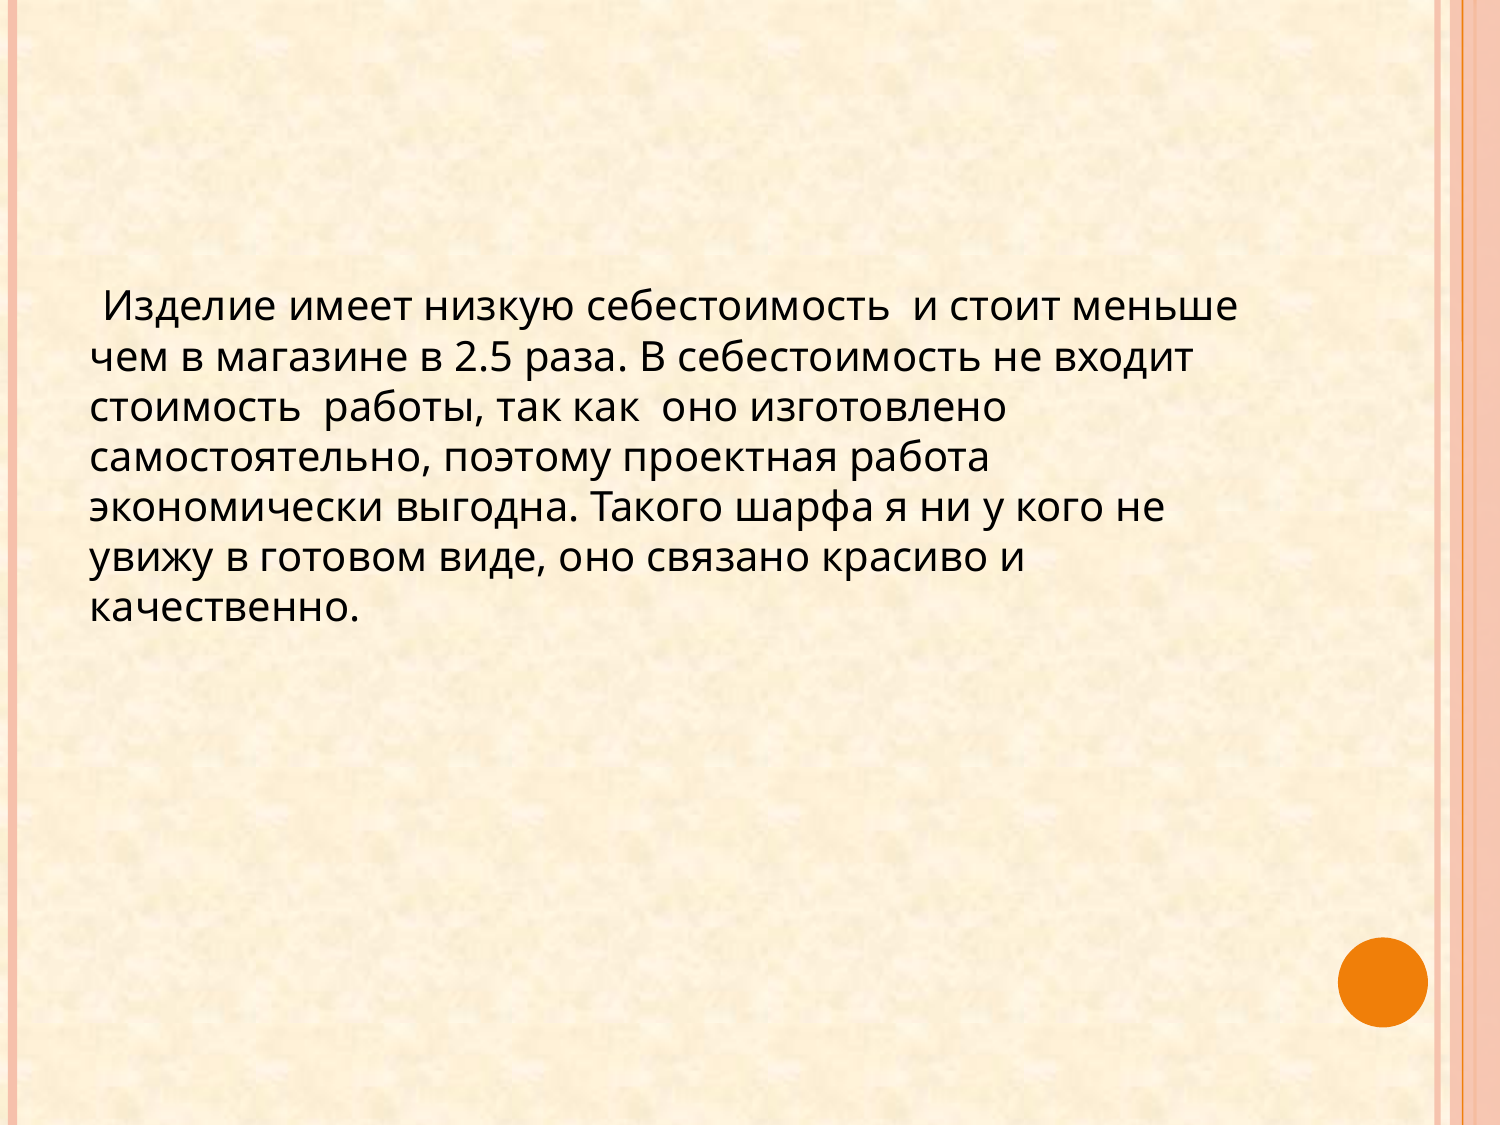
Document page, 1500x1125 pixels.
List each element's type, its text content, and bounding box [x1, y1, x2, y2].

picture [0, 0, 7, 1125]
list Изделие имеет низкую себестоимость и стоит меньше чем в магазине в 2.5 раза. В себестоимость не входит стоимость работы, так как оно изготовлено самостоятельно, поэтому проектная работа экономически выгодна. Такого шарфа я ни у кого не увижу в готовом виде, оно связано красиво и качественно. [75, 262, 1300, 1062]
picture [18, 0, 1434, 1125]
picture [1441, 0, 1449, 1125]
